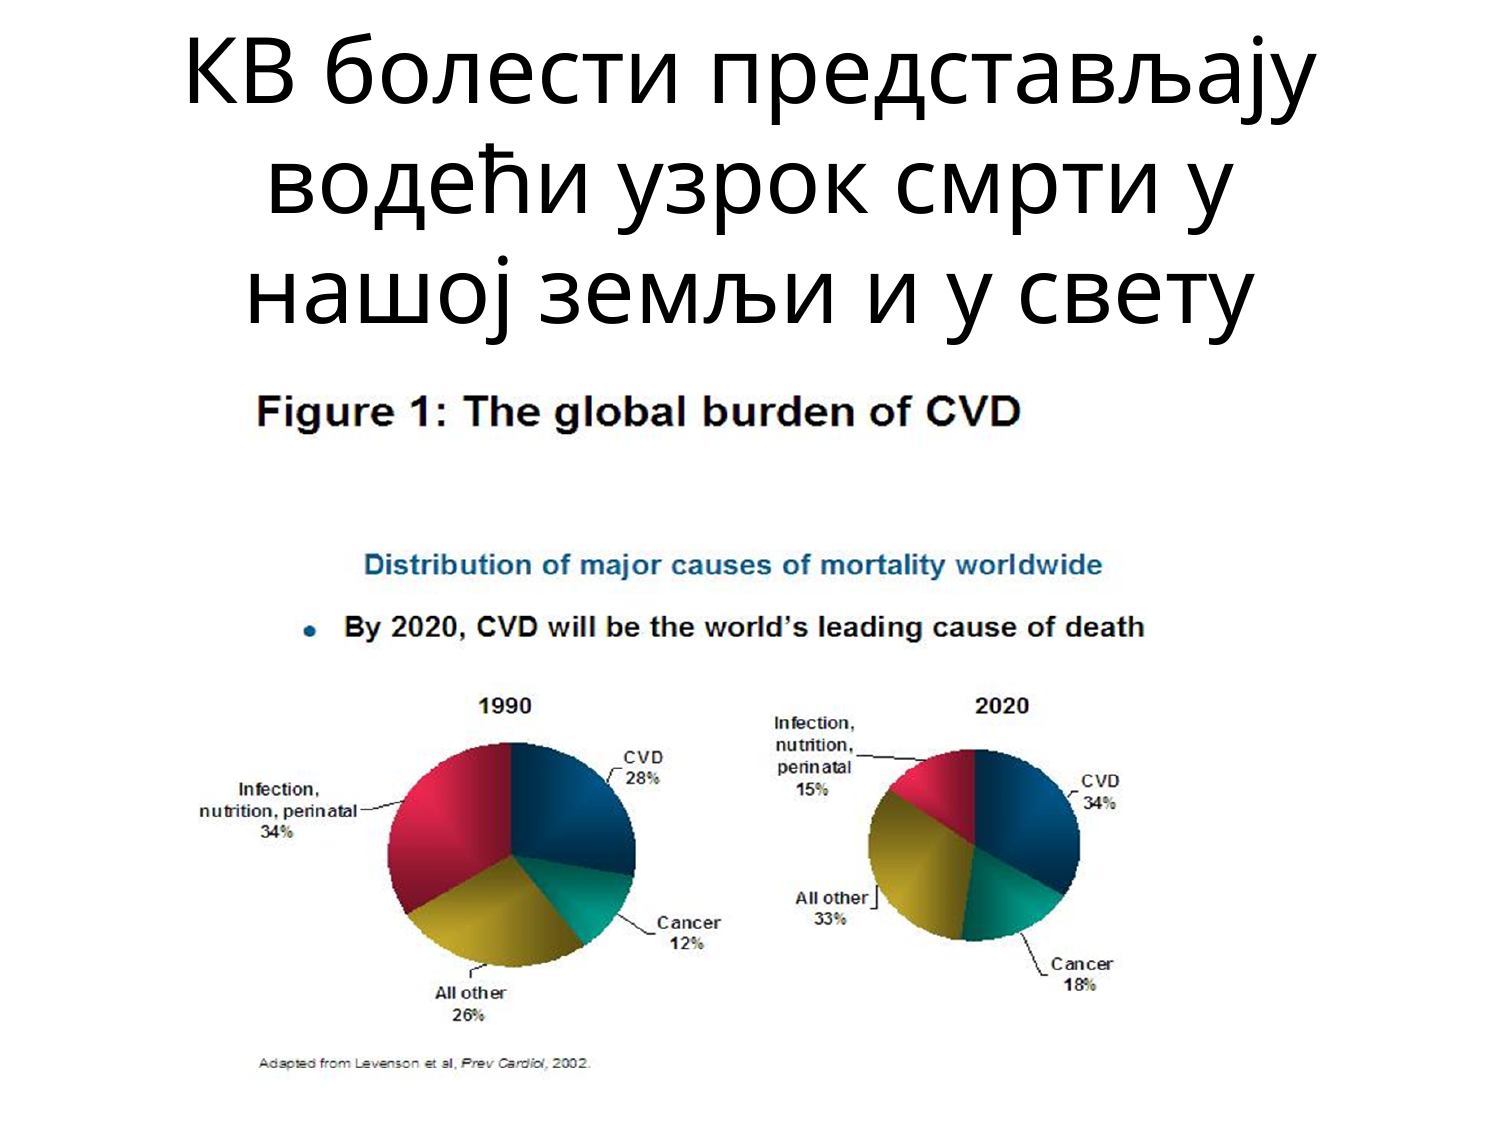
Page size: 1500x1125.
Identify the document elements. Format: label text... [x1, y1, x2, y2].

picture [173, 351, 1269, 1095]
text_box КВ болести представљају водећи узрок смрти у нашој земљи и у свету [103, 59, 1397, 293]
